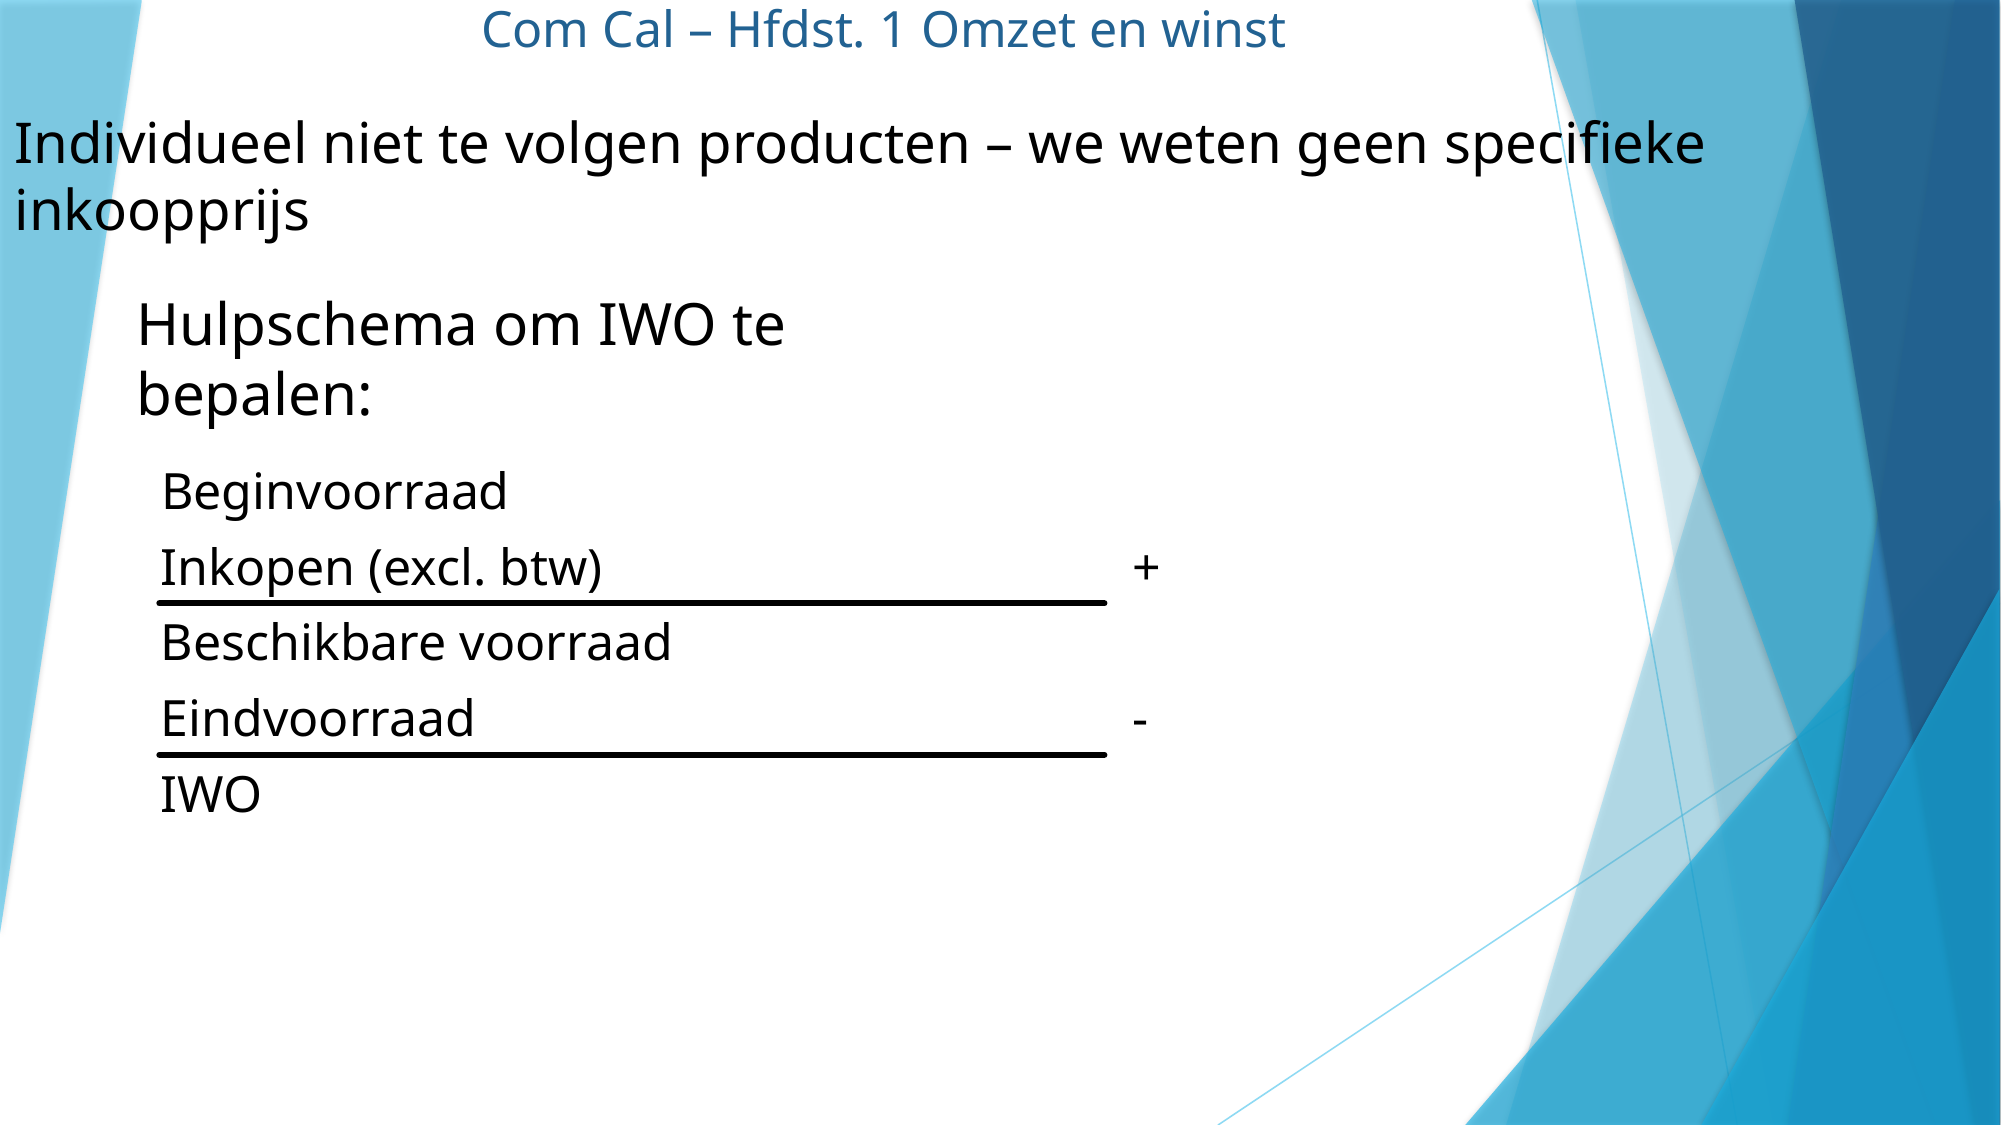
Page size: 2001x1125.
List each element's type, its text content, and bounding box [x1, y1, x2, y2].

text_box Beschikbare voorraad [146, 603, 722, 679]
text_box Eindvoorraad [146, 679, 722, 754]
text_box Inkopen (excl. btw) [146, 527, 621, 603]
text_box Individueel niet te volgen producten – we weten geen specifieke inkoopprijs [0, 99, 1985, 250]
text_box - [1117, 679, 1171, 754]
text_box Beginvoorraad [146, 451, 532, 527]
text_box IWO [146, 755, 722, 831]
text_box Com Cal – Hfdst. 1 Omzet en winst [0, 0, 1769, 66]
text_box + [1117, 527, 1171, 603]
text_box Hulpschema om IWO te bepalen: [121, 280, 1012, 435]
